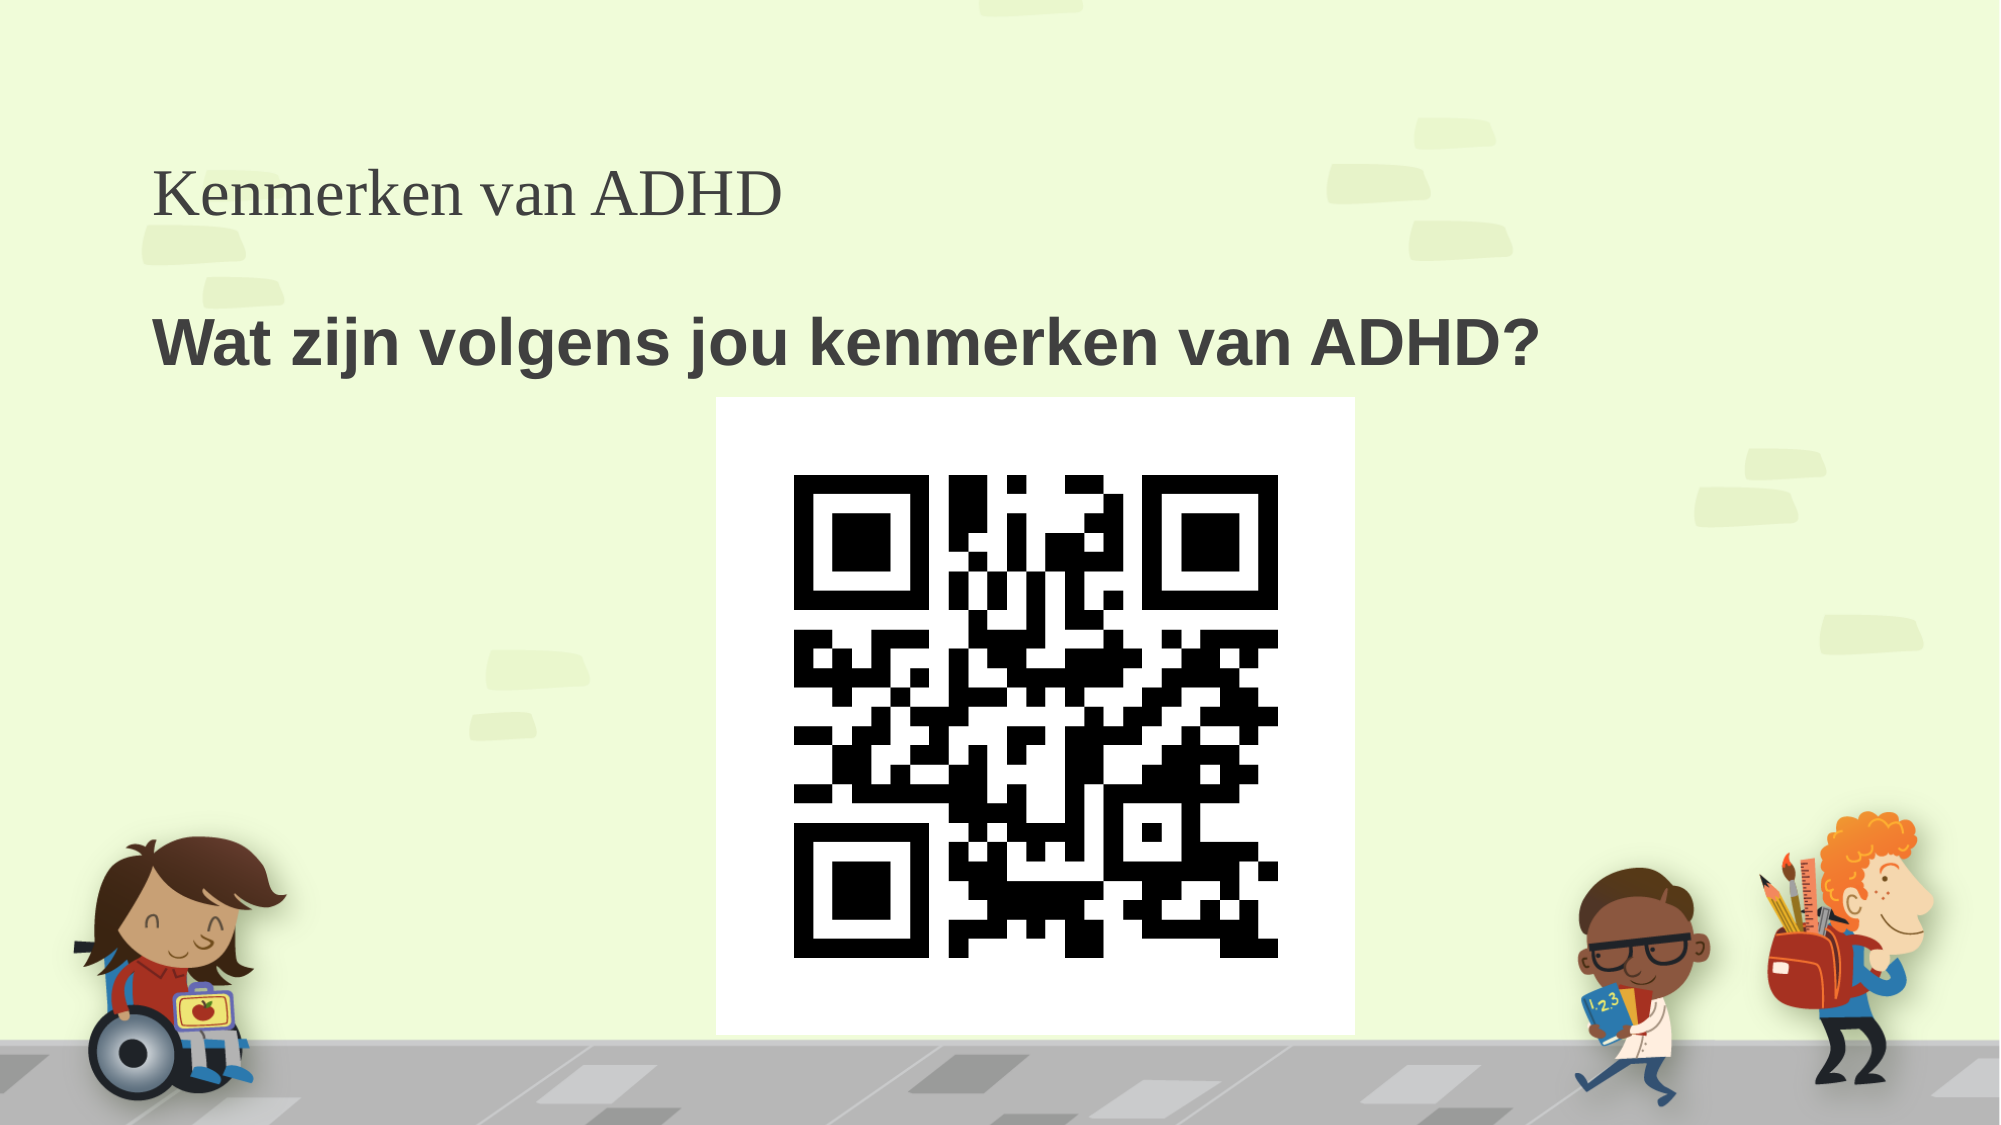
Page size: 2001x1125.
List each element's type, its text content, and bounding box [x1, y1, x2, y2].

list Wat zijn volgens jou kenmerken van ADHD? [137, 299, 1750, 871]
title Kenmerken van ADHD [137, 59, 1750, 238]
picture [0, 0, 2000, 1125]
